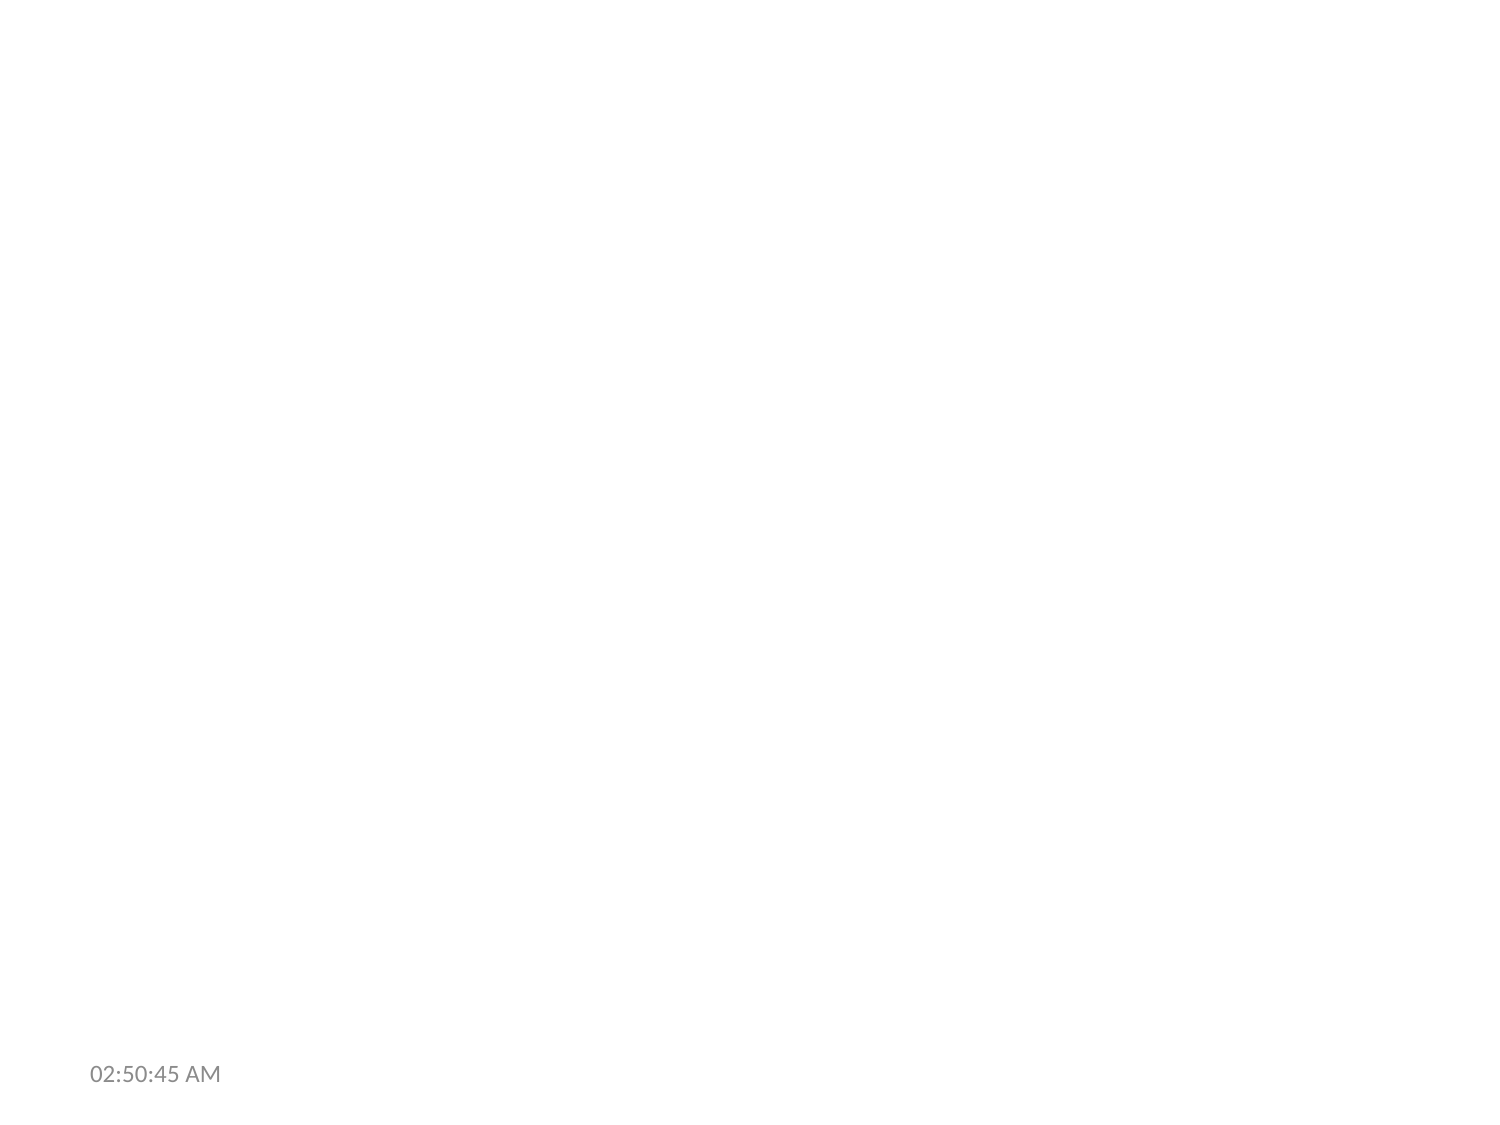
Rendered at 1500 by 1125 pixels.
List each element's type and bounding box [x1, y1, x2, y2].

slide_number [75, 1042, 425, 1103]
